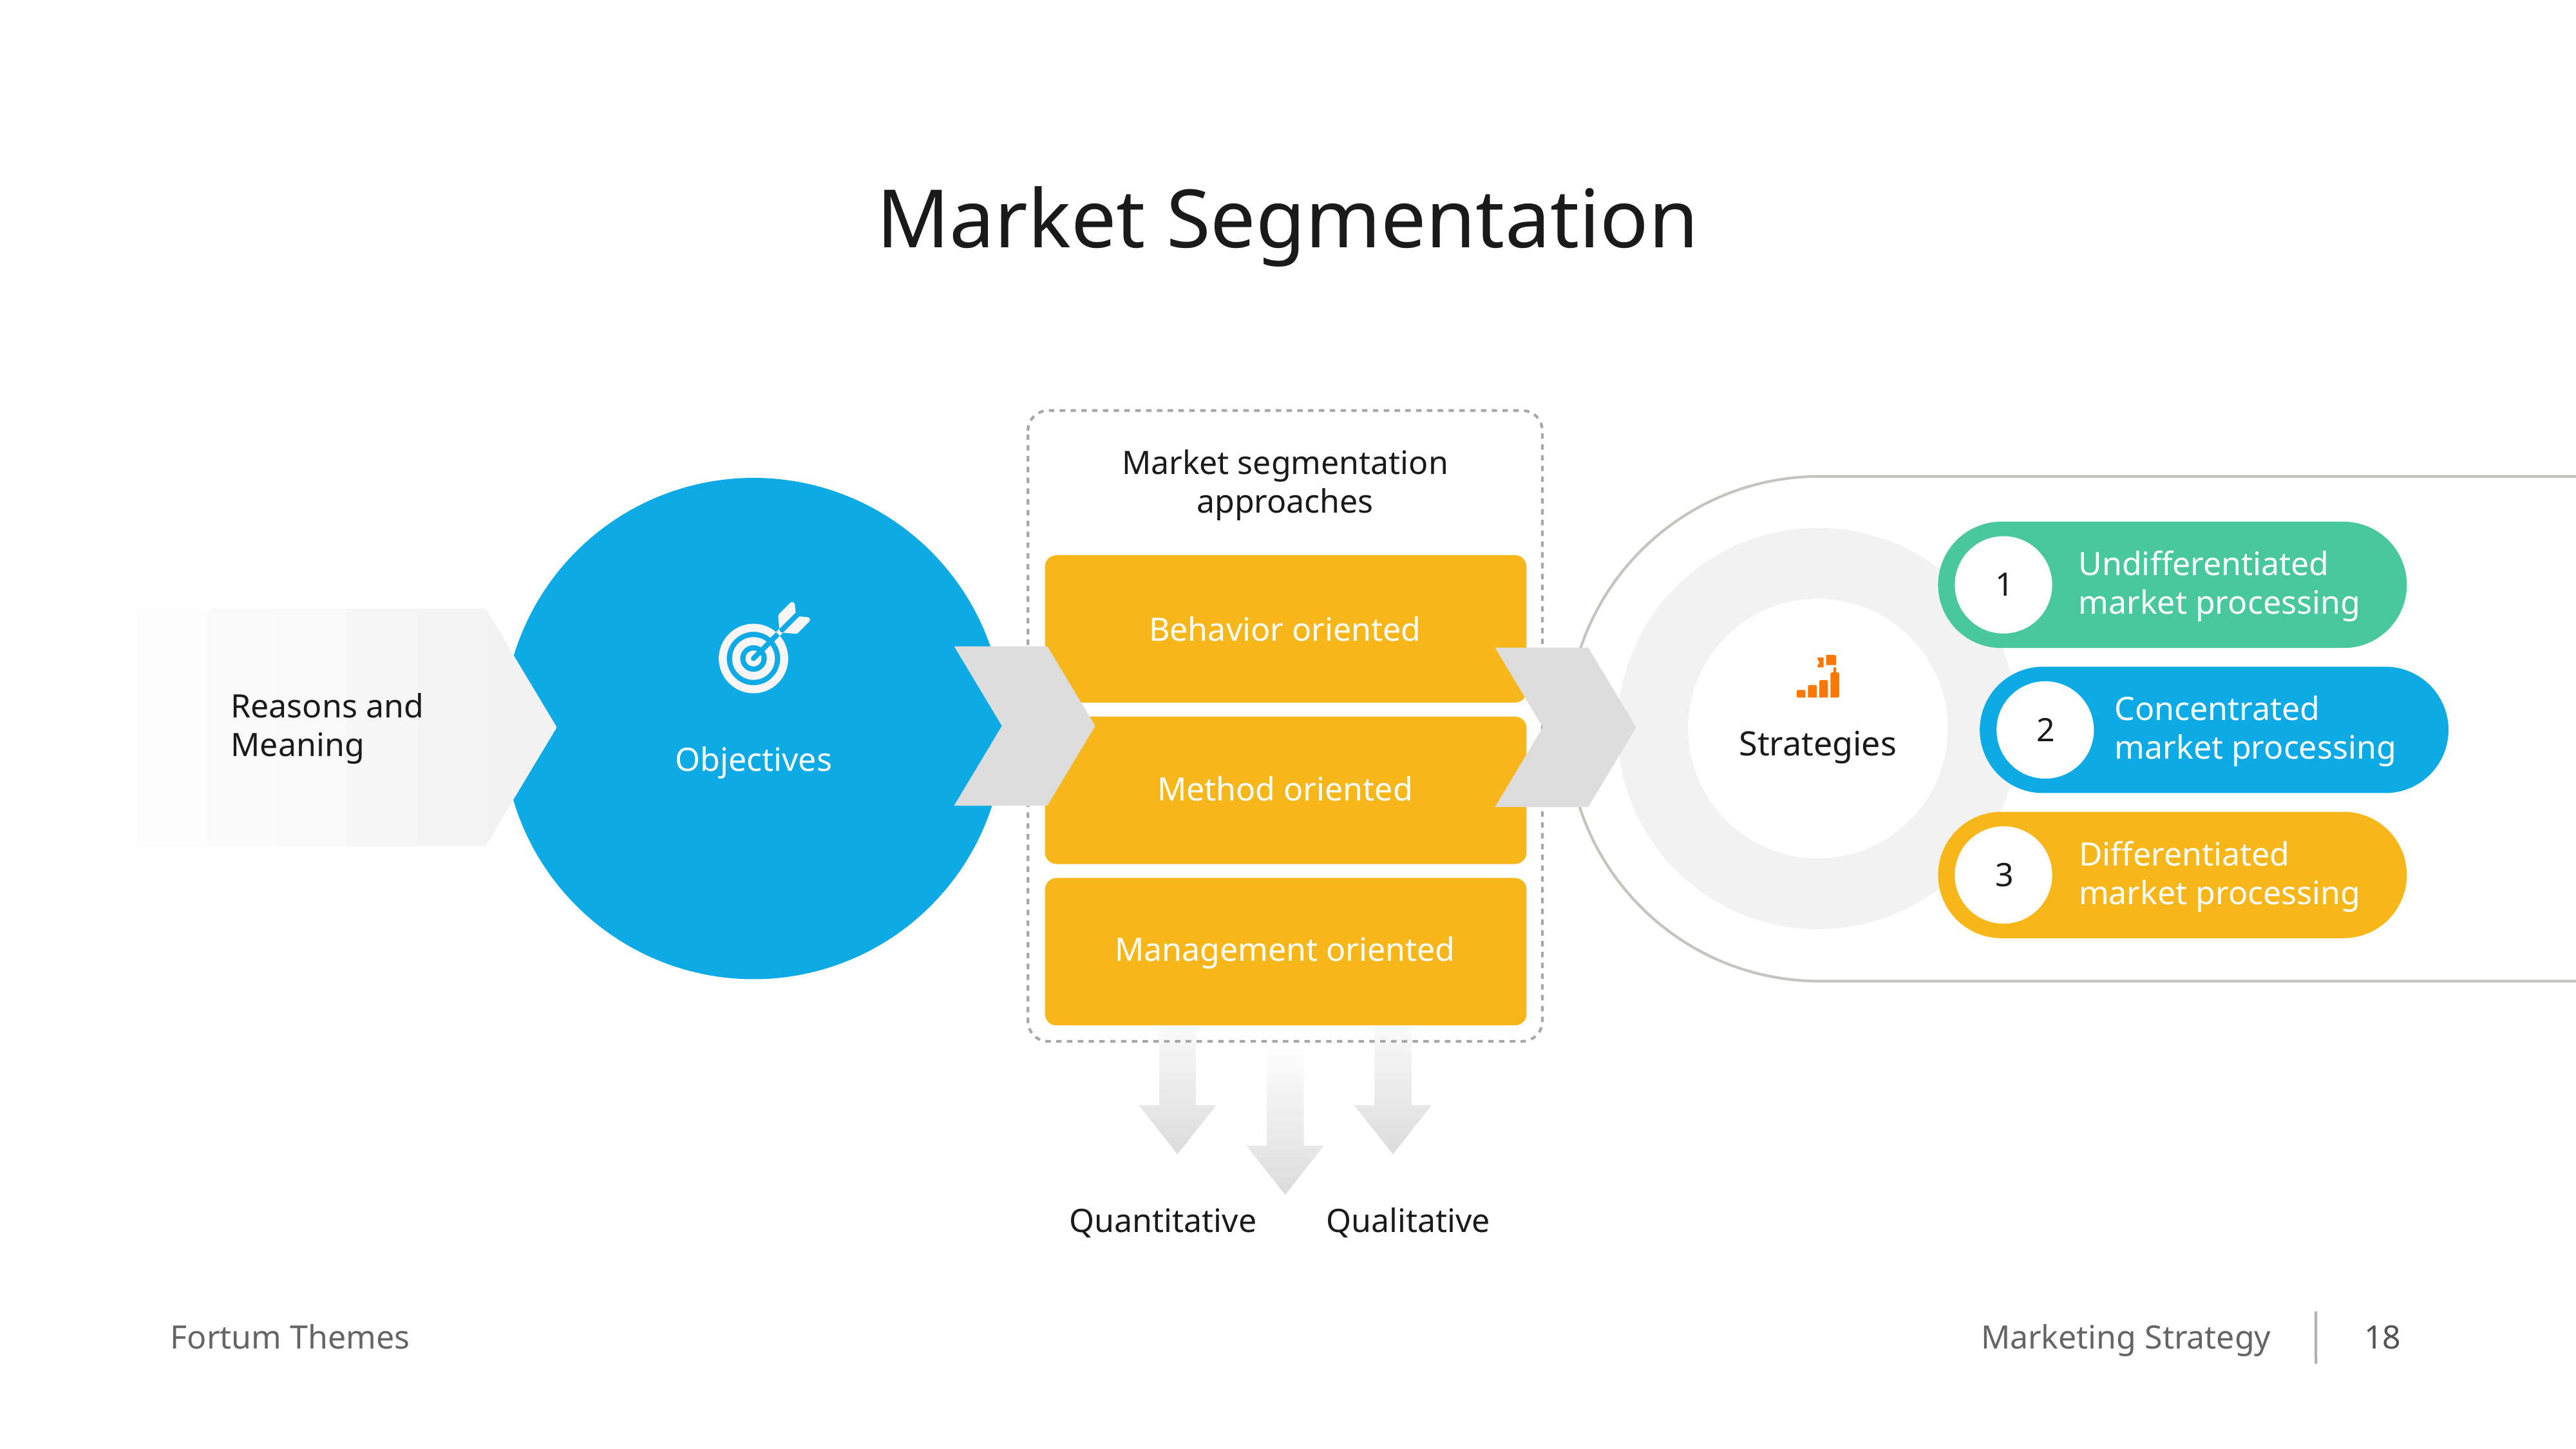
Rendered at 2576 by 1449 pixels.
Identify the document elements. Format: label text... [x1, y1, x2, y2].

text_box [1028, 806, 1542, 1041]
text_box [1819, 679, 1828, 698]
text_box Management oriented [1094, 923, 1476, 973]
text_box Quantitative [1040, 1195, 1285, 1245]
text_box [1808, 685, 1817, 698]
text_box [1495, 647, 1636, 808]
text_box [1045, 555, 1527, 703]
text_box Behavior oriented [1094, 603, 1476, 653]
text_box Reasons and Meaning [225, 680, 484, 768]
text_box [1045, 716, 1527, 864]
text_box [1580, 476, 2576, 981]
text_box [1045, 878, 1527, 1026]
text_box Market segmentation approaches [1094, 437, 1476, 526]
text_box [513, 478, 1001, 980]
text_box [1082, 698, 1542, 752]
text_box [719, 601, 810, 694]
slide_number 18 [2330, 1311, 2435, 1365]
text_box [1979, 667, 2449, 793]
text_box [1817, 657, 1824, 668]
text_box [1830, 667, 1840, 698]
text_box [1796, 690, 1806, 698]
text_box Strategies [1695, 716, 1941, 768]
text_box Market Segmentation [730, 162, 1846, 269]
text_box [1938, 811, 2407, 938]
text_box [1139, 998, 1432, 1195]
text_box [1028, 410, 1542, 647]
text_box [1938, 521, 2407, 649]
text_box Objectives [563, 733, 945, 783]
text_box [68, 608, 557, 846]
text_box [954, 646, 1095, 806]
text_box [1826, 654, 1837, 665]
text_box Qualitative [1285, 1195, 1531, 1245]
text_box Method oriented [1094, 763, 1476, 813]
